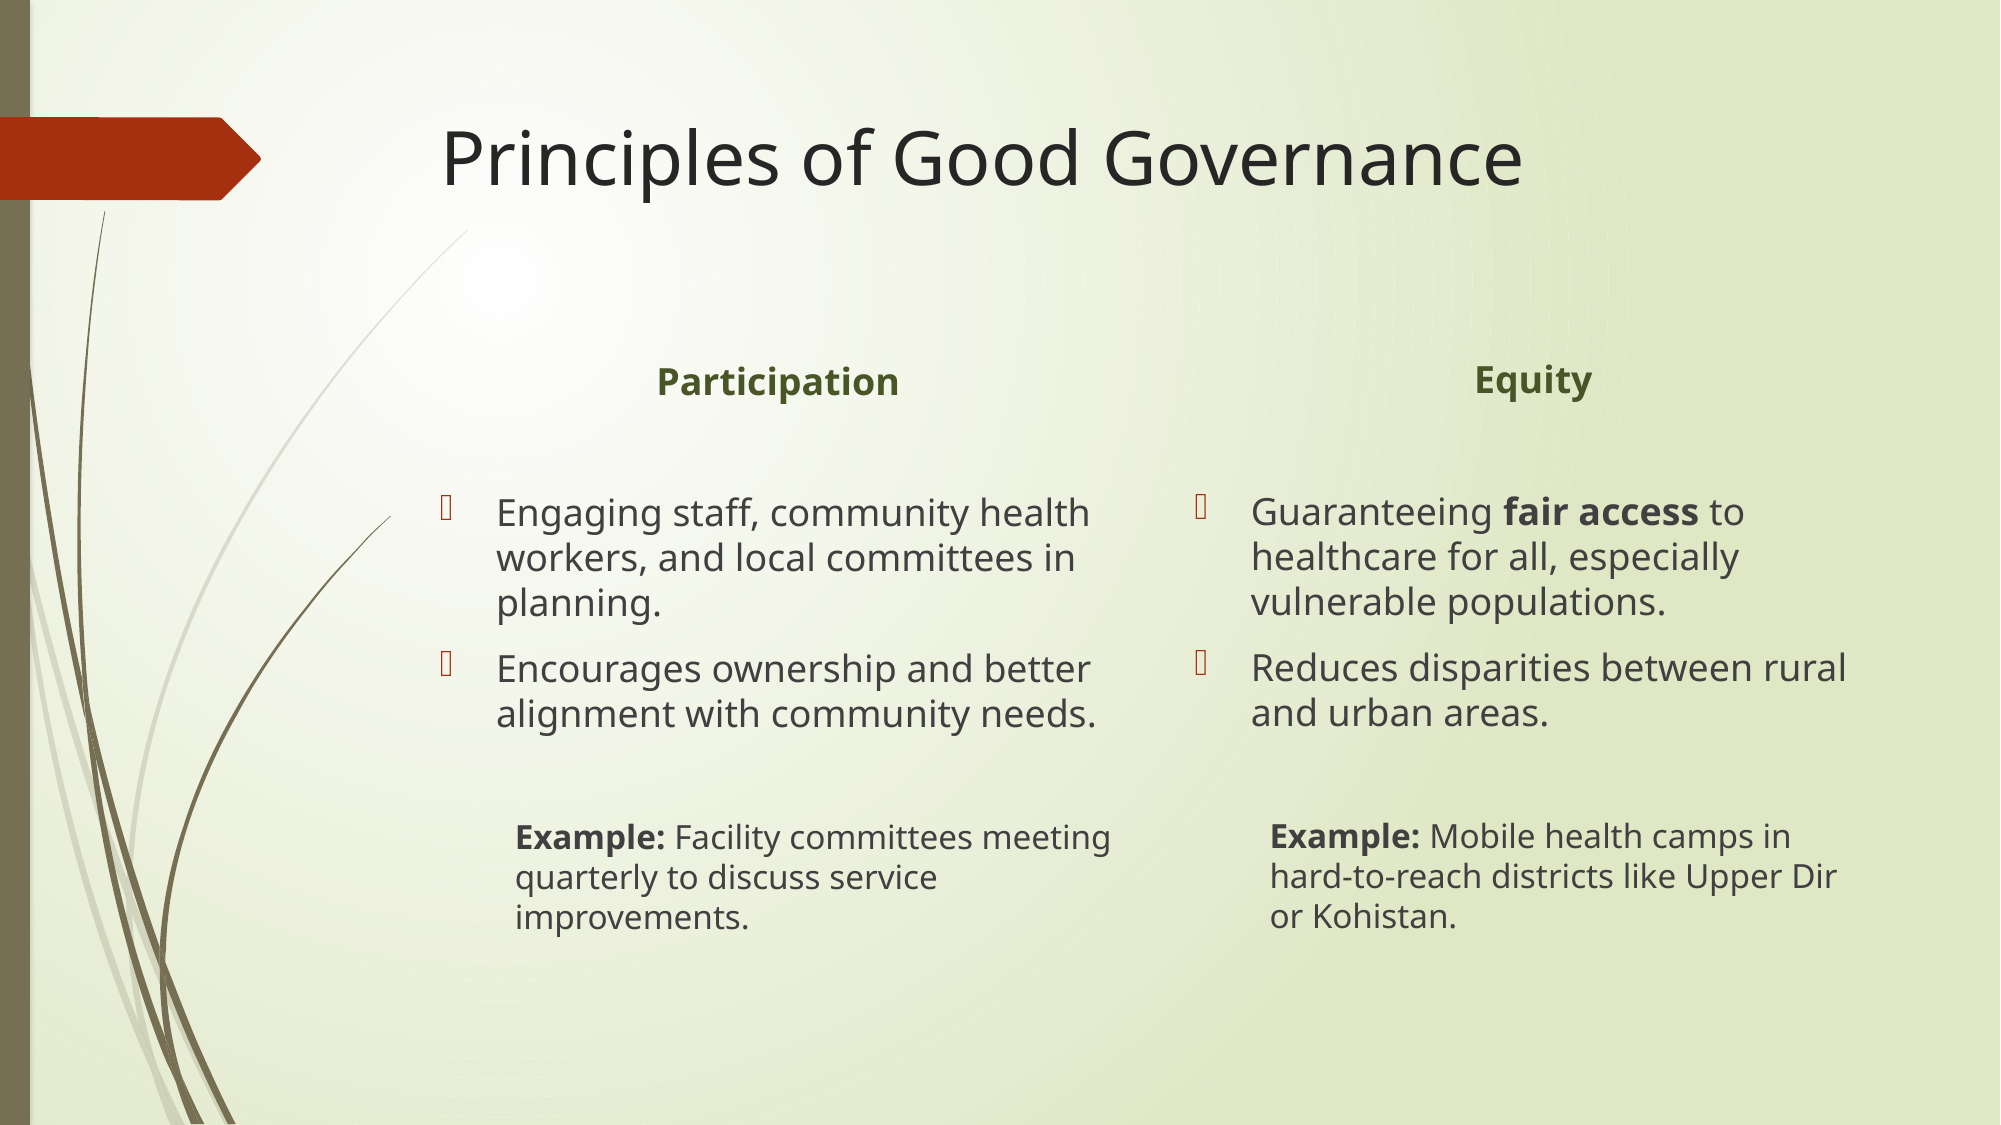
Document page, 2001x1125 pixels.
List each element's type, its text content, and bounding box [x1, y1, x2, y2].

list Equity Guaranteeing fair access to healthcare for all, especially vulnerable populations. Reduces disparities between rural and urban areas. Example: Mobile health camps in hard-to-reach districts like Upper Dir or Kohistan. [1179, 348, 1888, 969]
list Participation Engaging staff, community health workers, and local committees in planning. Encourages ownership and better alignment with community needs. Example: Facility committees meeting quarterly to discuss service improvements. [424, 350, 1133, 970]
title Principles of Good Governance [425, 102, 1888, 313]
